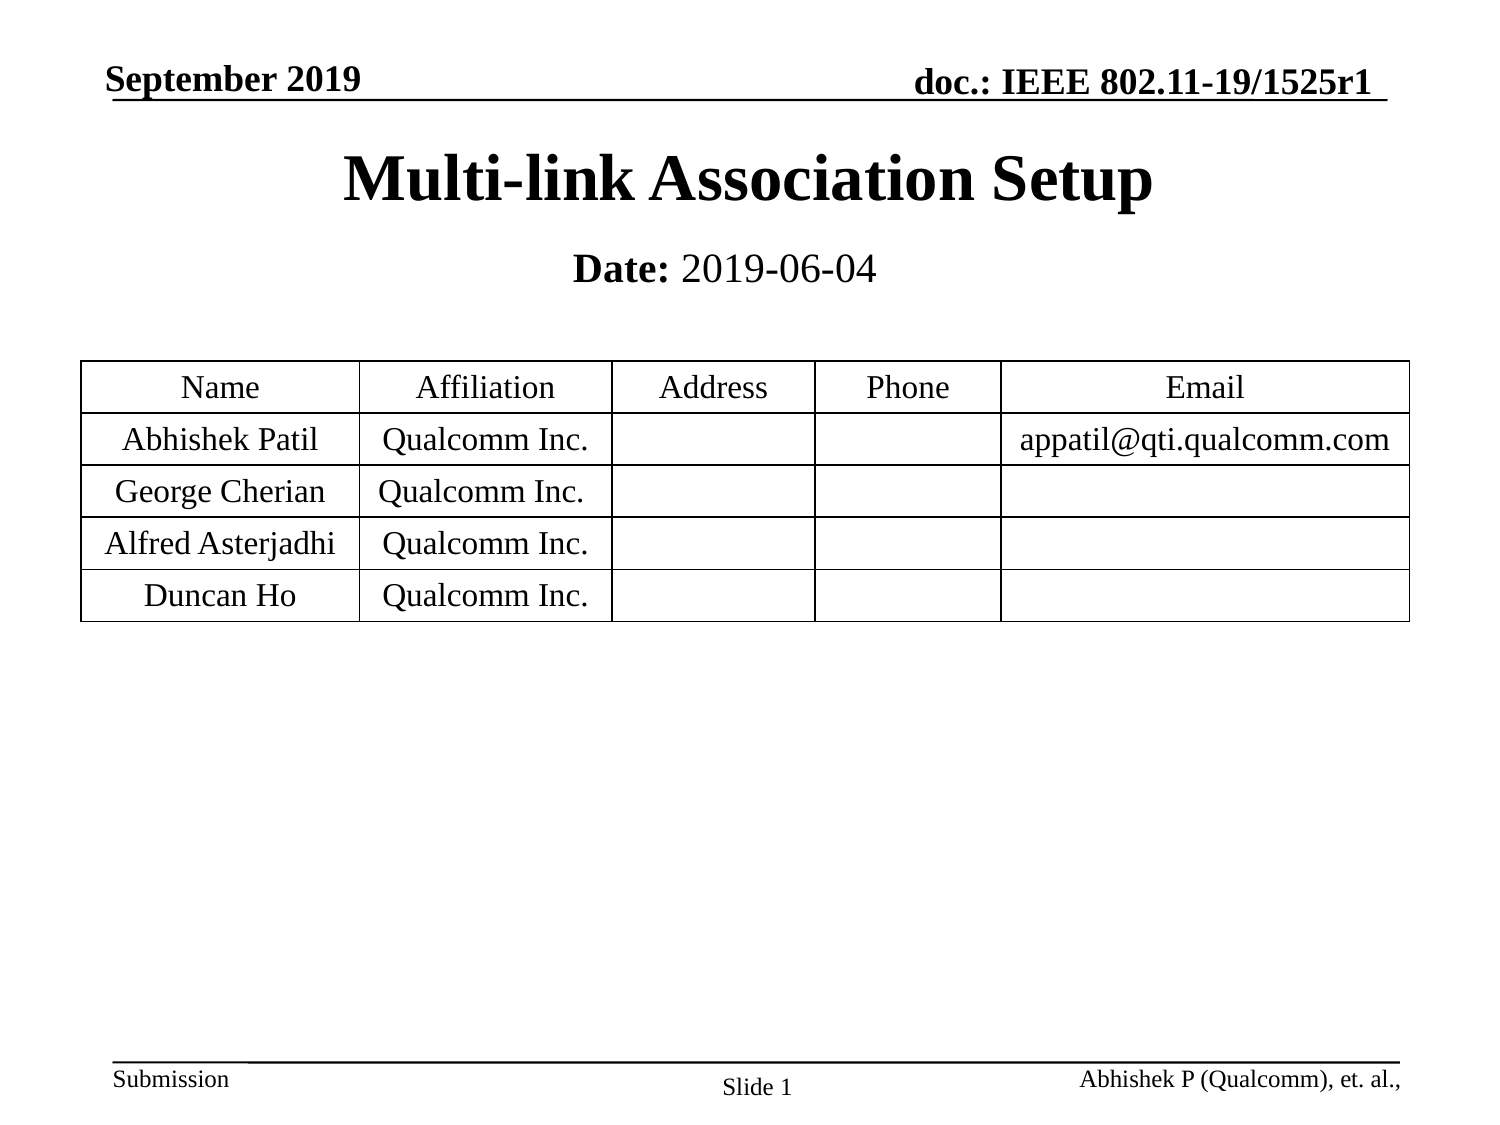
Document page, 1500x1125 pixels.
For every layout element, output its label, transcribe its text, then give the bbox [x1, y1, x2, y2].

table_header Name [82, 362, 359, 412]
table_cell [816, 466, 1000, 516]
table_cell Qualcomm Inc. [360, 570, 611, 621]
table_header Address [613, 362, 814, 412]
table_header Phone [816, 362, 1000, 412]
table_cell Qualcomm Inc. [360, 414, 611, 464]
slide_number Slide 1 [713, 1069, 802, 1101]
table_cell [816, 518, 1000, 569]
table_cell [613, 518, 814, 569]
table_cell [613, 466, 814, 516]
table_cell Qualcomm Inc. [360, 518, 611, 569]
table_cell Duncan Ho [82, 570, 359, 621]
title Multi-link Association Setup [112, 100, 1388, 248]
table_cell appatil@qti.qualcomm.com [1002, 414, 1409, 464]
table_cell [613, 414, 814, 464]
text_box Date: 2019-06-04 [87, 233, 1363, 296]
table_cell Qualcomm Inc. [360, 466, 611, 516]
table_cell Alfred Asterjadhi [82, 518, 359, 569]
table_header Affiliation [360, 362, 611, 412]
table_cell [1002, 570, 1409, 621]
footer Abhishek P (Qualcomm), et. al., [949, 1061, 1402, 1093]
table_cell [1002, 466, 1409, 516]
table_header Email [1002, 362, 1409, 412]
table_cell [816, 570, 1000, 621]
table_cell [816, 414, 1000, 464]
table_cell [1002, 518, 1409, 569]
table_cell [613, 570, 814, 621]
table_cell Abhishek Patil [82, 414, 359, 464]
table_cell George Cherian [82, 466, 359, 516]
